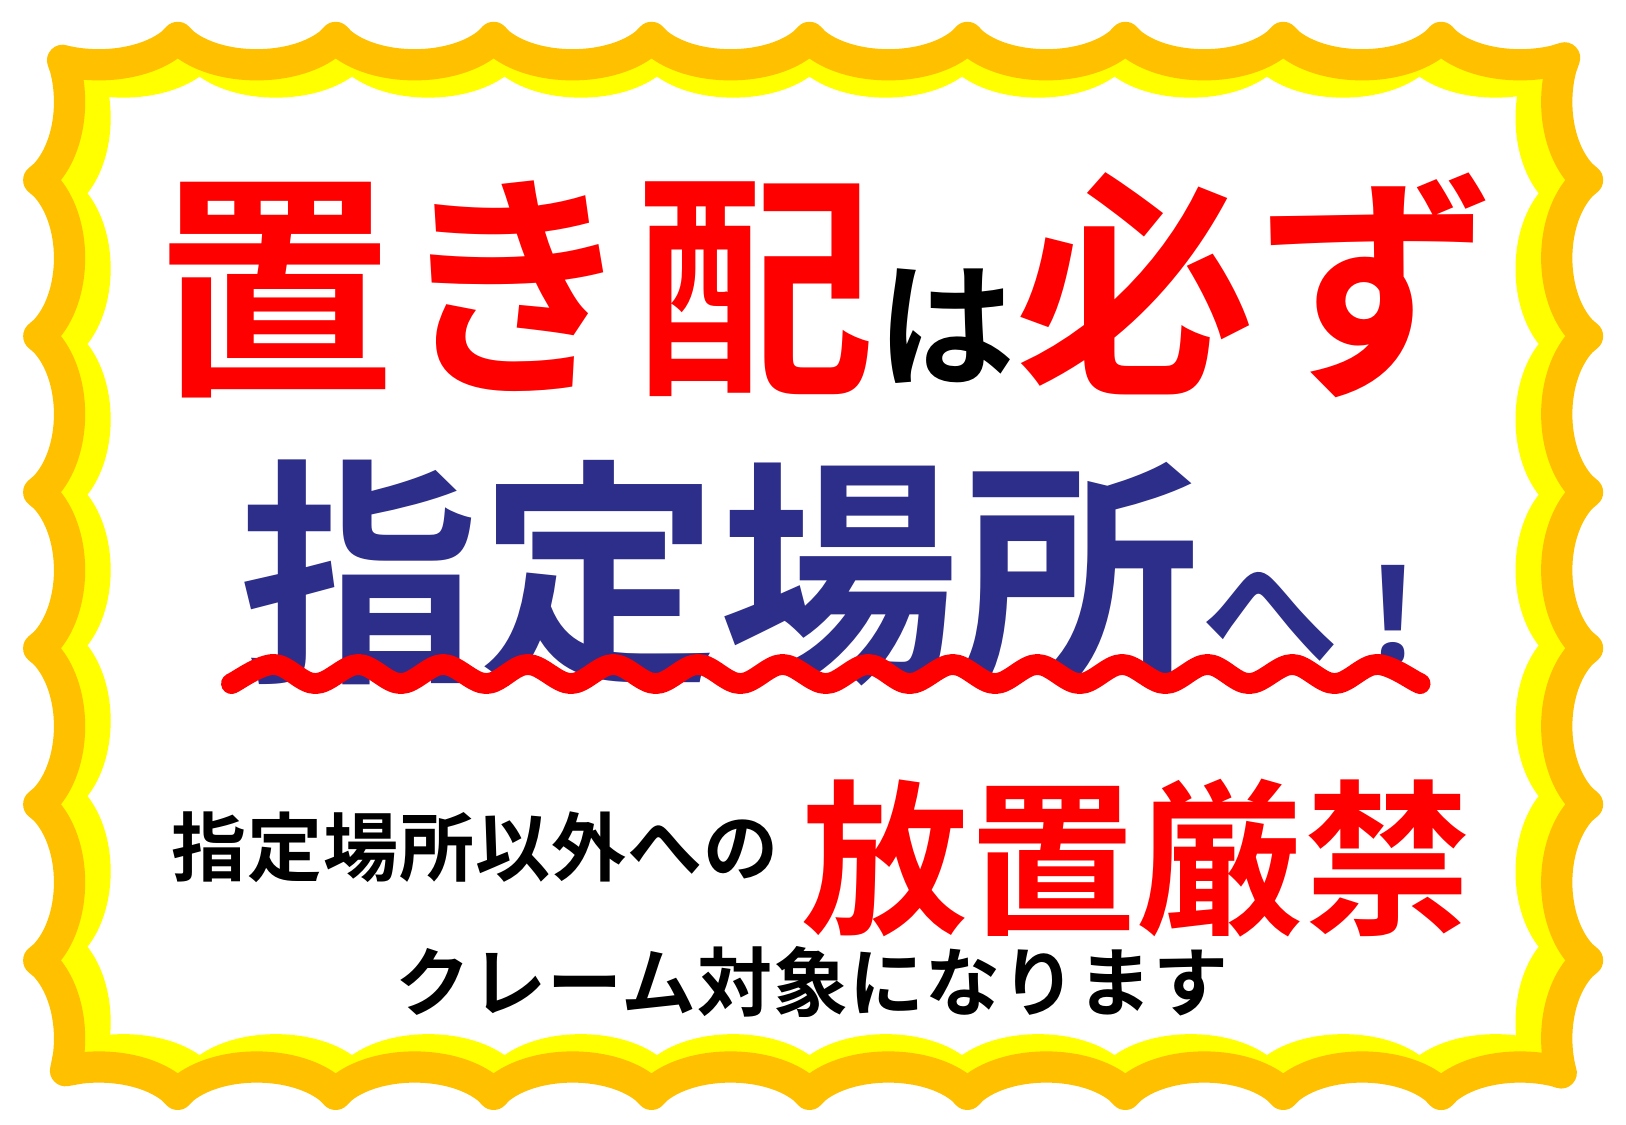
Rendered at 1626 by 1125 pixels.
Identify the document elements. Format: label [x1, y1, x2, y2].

text_box [38, 37, 1588, 1095]
